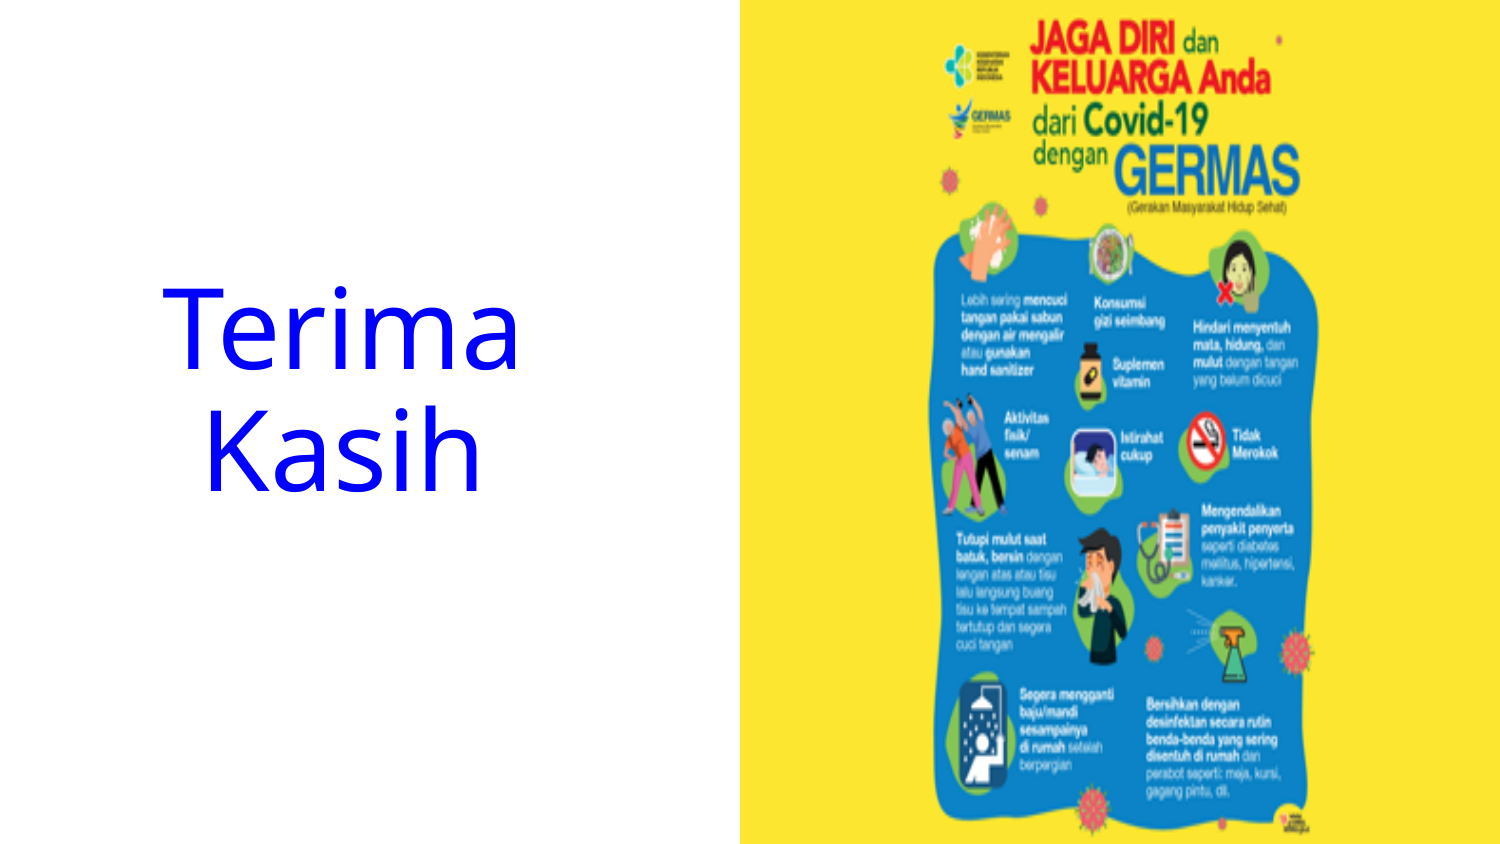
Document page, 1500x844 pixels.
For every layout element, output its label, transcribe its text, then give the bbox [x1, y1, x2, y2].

title Terima Kasih [45, 312, 642, 476]
picture [739, 0, 1500, 844]
